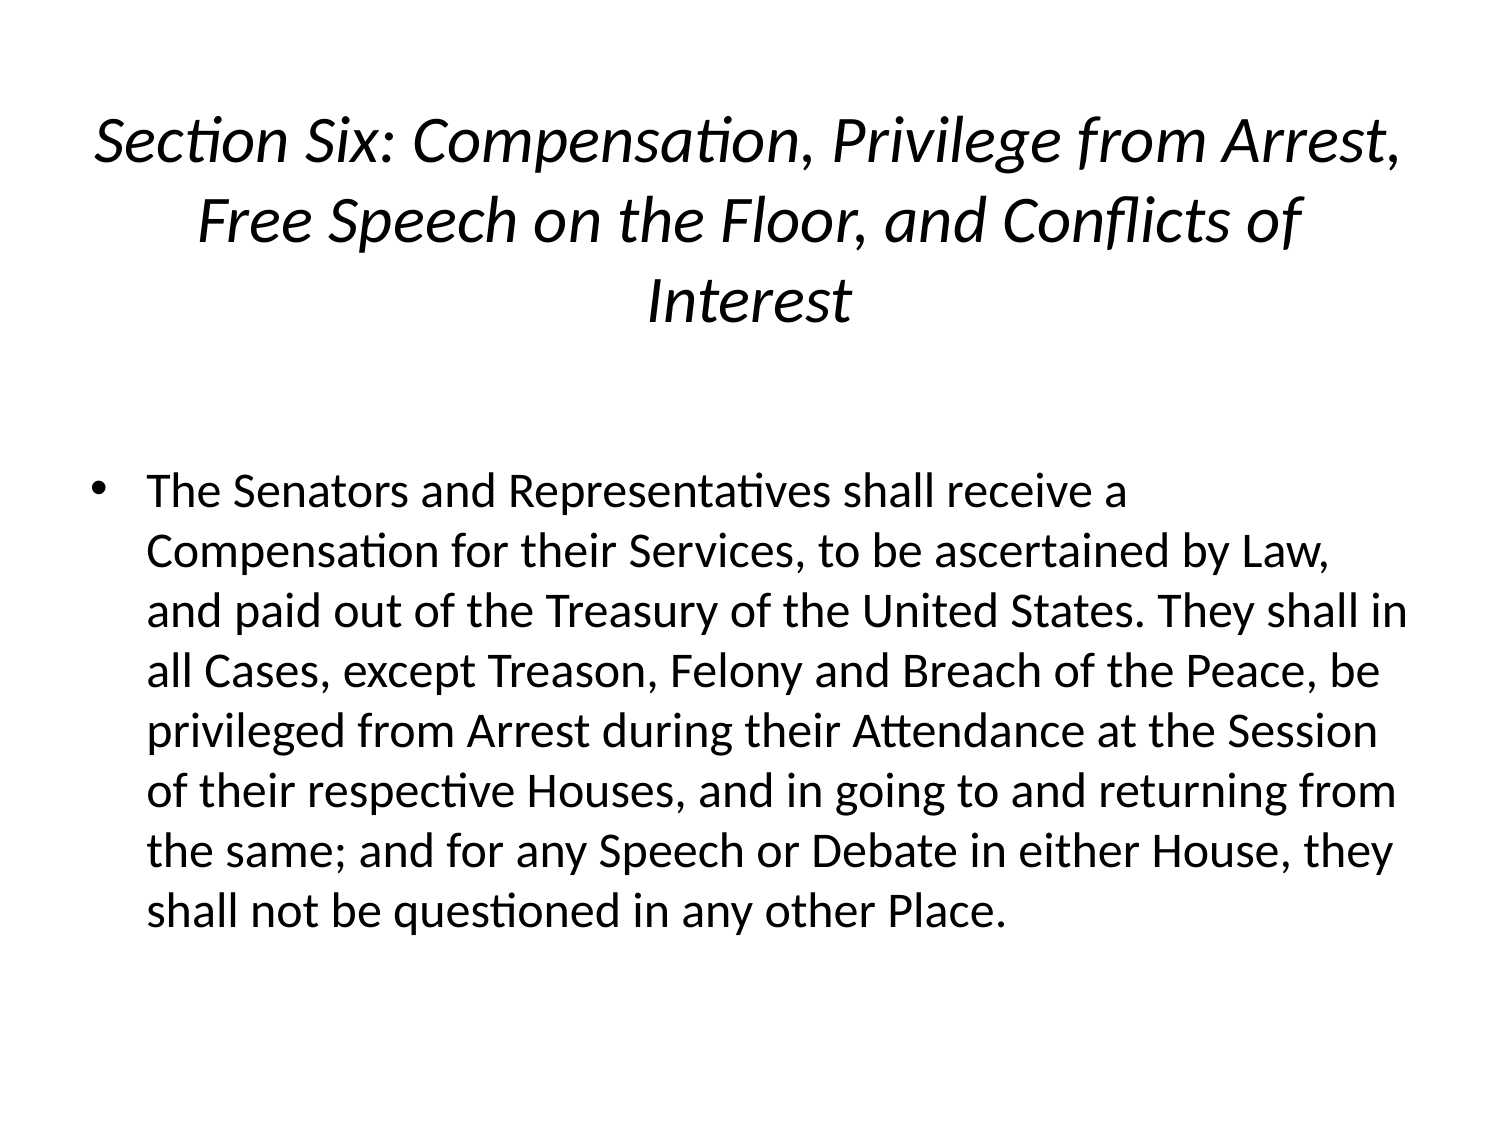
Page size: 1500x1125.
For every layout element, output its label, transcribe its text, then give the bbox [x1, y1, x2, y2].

title Section Six: Compensation, Privilege from Arrest, Free Speech on the Floor, and Conflicts of Interest [74, 44, 1426, 388]
list The Senators and Representatives shall receive a Compensation for their Services, to be ascertained by Law, and paid out of the Treasury of the United States. They shall in all Cases, except Treason, Felony and Breach of the Peace, be privileged from Arrest during their Attendance at the Session of their respective Houses, and in going to and returning from the same; and for any Speech or Debate in either House, they shall not be questioned in any other Place. [74, 449, 1426, 1006]
